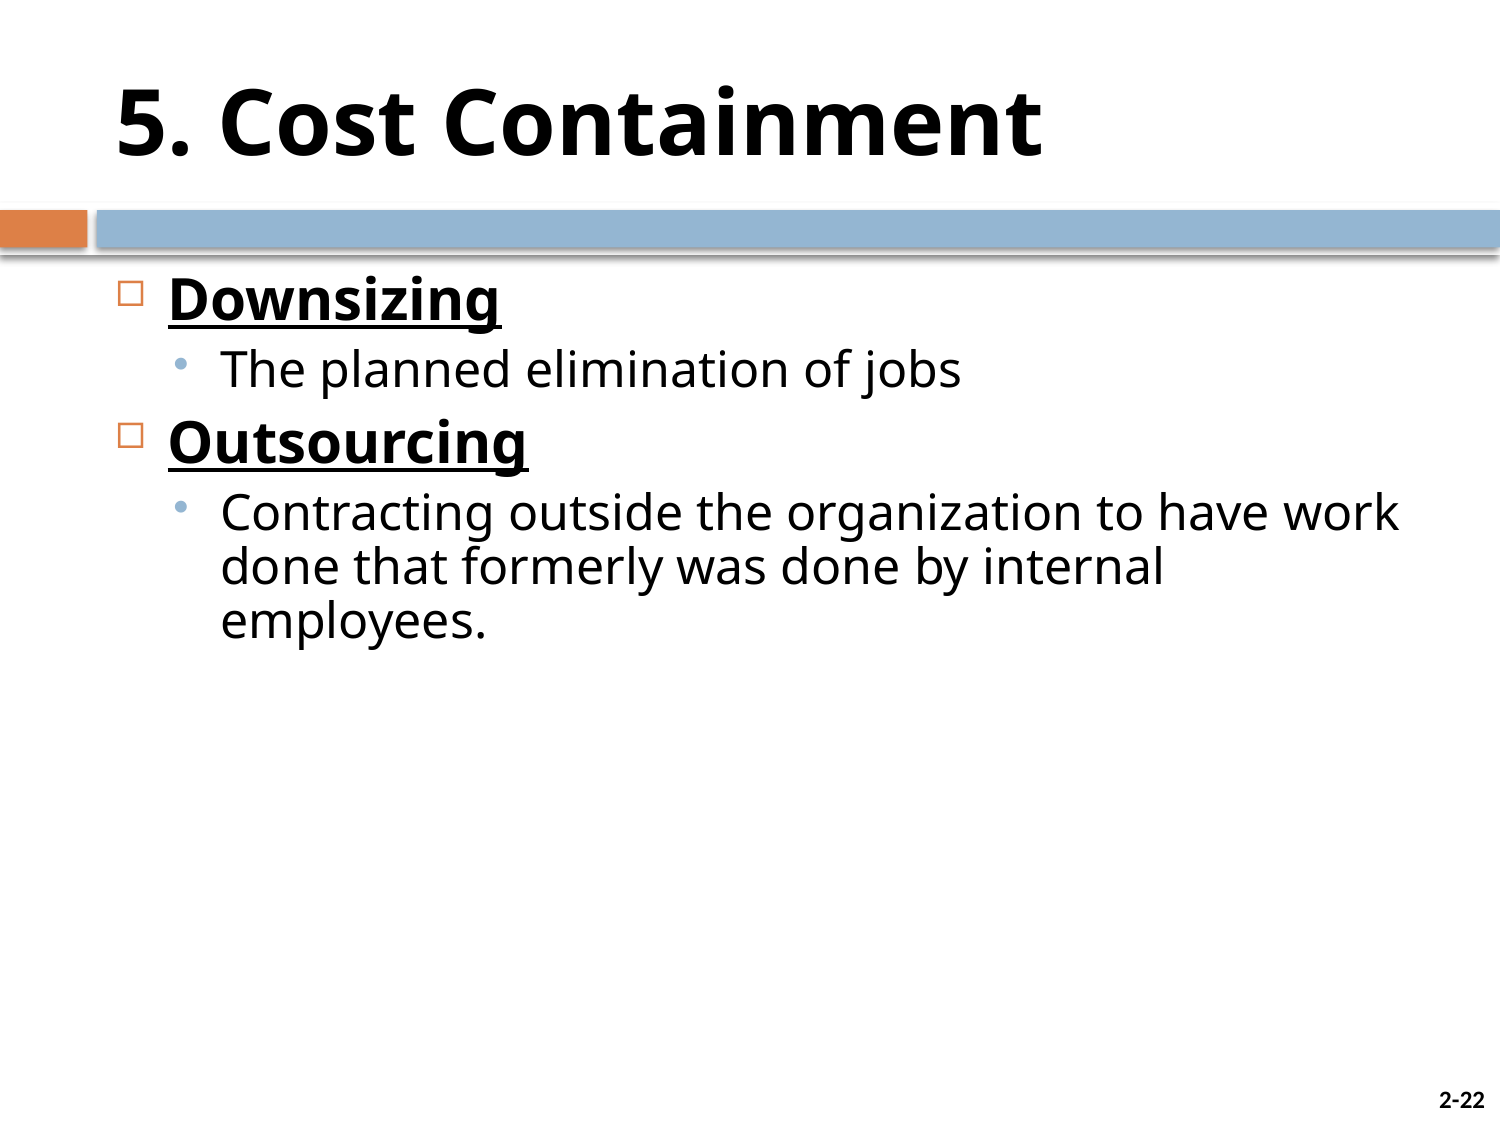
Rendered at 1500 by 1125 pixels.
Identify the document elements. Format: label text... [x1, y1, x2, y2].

list Downsizing The planned elimination of jobs Outsourcing Contracting outside the organization to have work done that formerly was done by internal employees. [100, 262, 1438, 1000]
title 5. Cost Containment [100, 37, 1438, 200]
